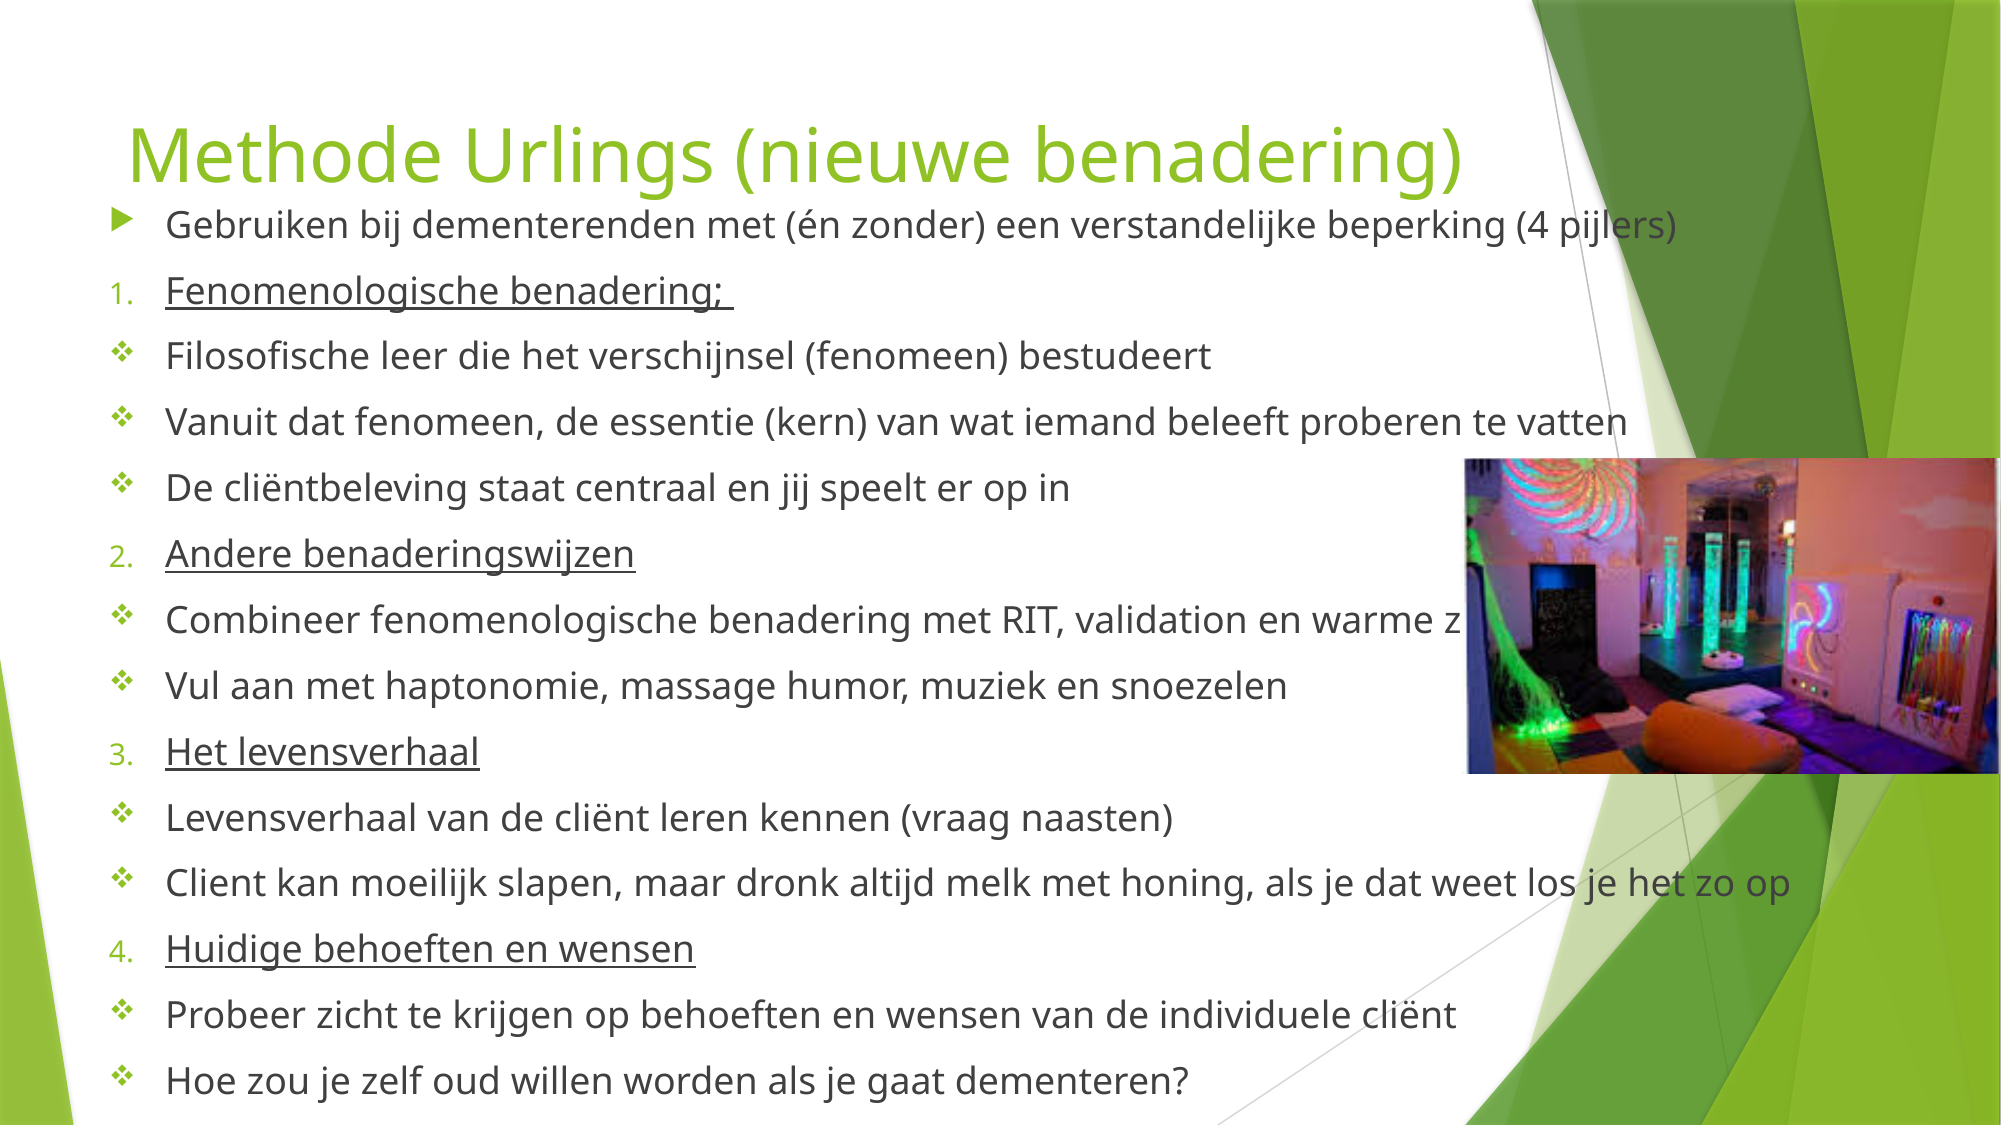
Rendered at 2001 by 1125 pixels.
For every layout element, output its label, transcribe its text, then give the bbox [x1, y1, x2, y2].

title Methode Urlings (nieuwe benadering) [111, 99, 1522, 193]
list Gebruiken bij dementerenden met (én zonder) een verstandelijke beperking (4 pijlers) Fenomenologische benadering; Filosofische leer die het verschijnsel (fenomeen) bestudeert Vanuit dat fenomeen, de essentie (kern) van wat iemand beleeft proberen te vatten De cliëntbeleving staat centraal en jij speelt er op in Andere benaderingswijzen Combineer fenomenologische benadering met RIT, validation en warme zorg Vul aan met haptonomie, massage humor, muziek en snoezelen Het levensverhaal Levensverhaal van de cliënt leren kennen (vraag naasten) Client kan moeilijk slapen, maar dronk altijd melk met honing, als je dat weet los je het zo op Huidige behoeften en wensen Probeer zicht te krijgen op behoeften en wensen van de individuele cliënt Hoe zou je zelf oud willen worden als je gaat dementeren? [93, 193, 1942, 1110]
picture [1460, 457, 2000, 774]
